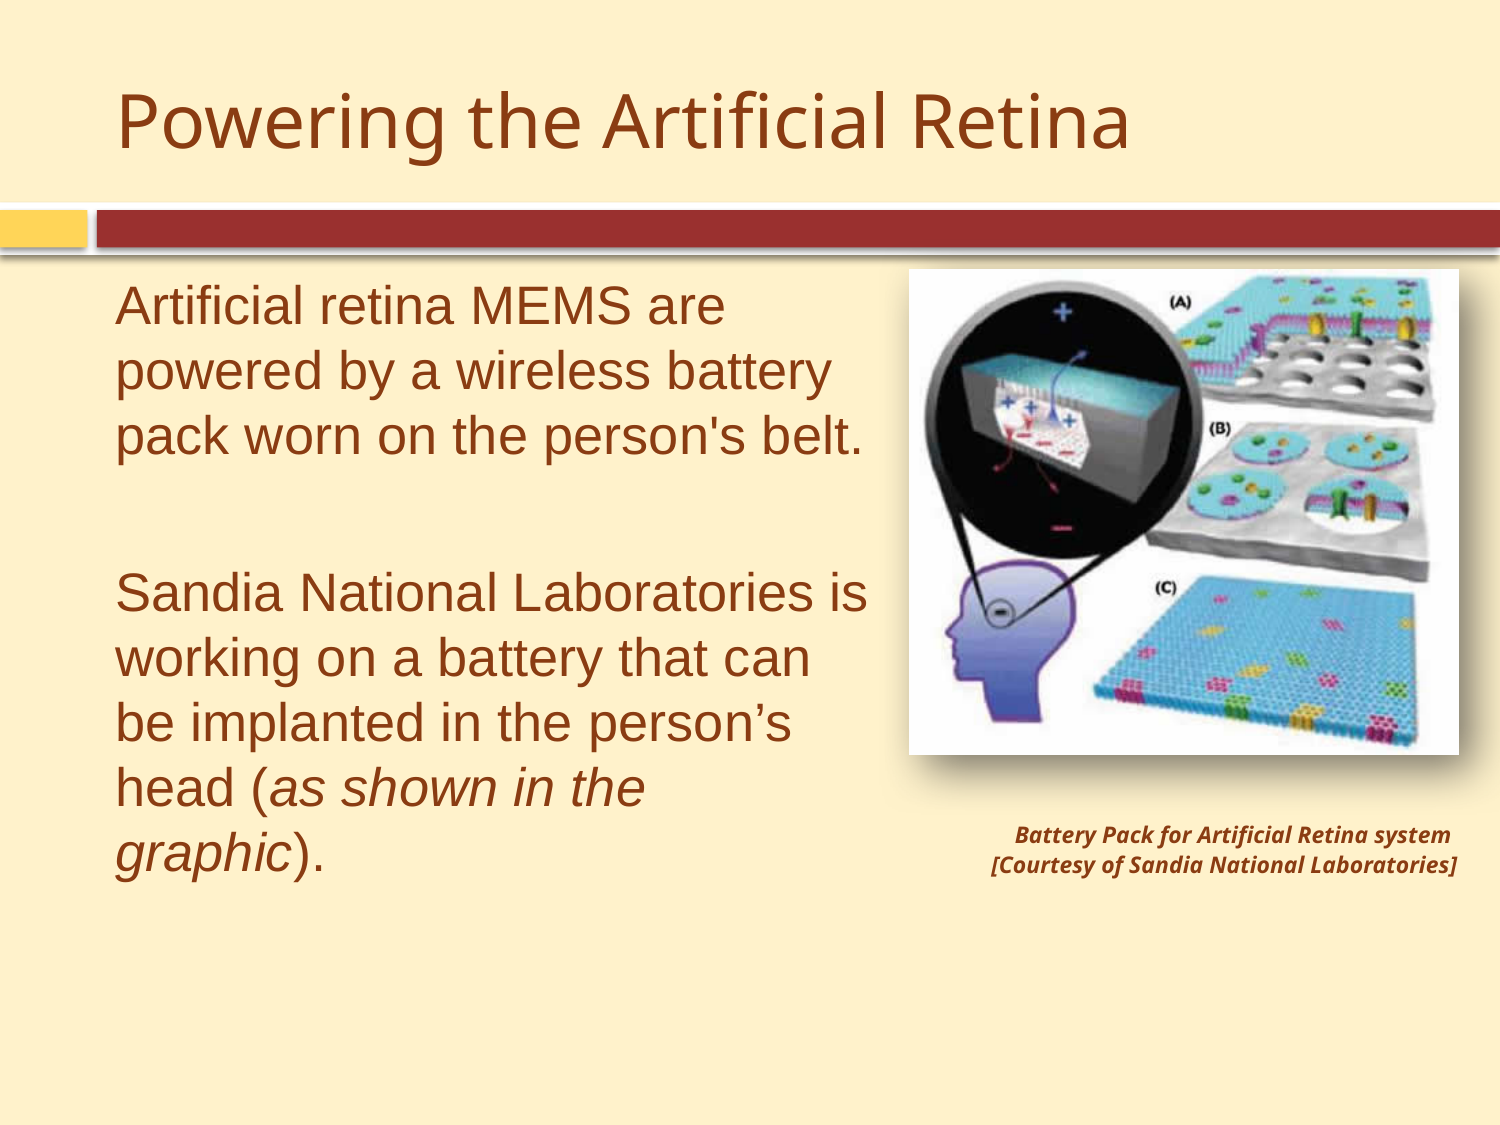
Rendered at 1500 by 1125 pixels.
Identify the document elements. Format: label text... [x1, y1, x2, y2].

text_box Battery Pack for Artificial Retina system [Courtesy of Sandia National Laboratories] [952, 813, 1473, 886]
list Artificial retina MEMS are powered by a wireless battery pack worn on the person's belt. Sandia National Laboratories is working on a battery that can be implanted in the person’s head (as shown in the graphic). [100, 262, 885, 1000]
title Powering the Artificial Retina [100, 37, 1438, 200]
picture [909, 268, 1459, 756]
